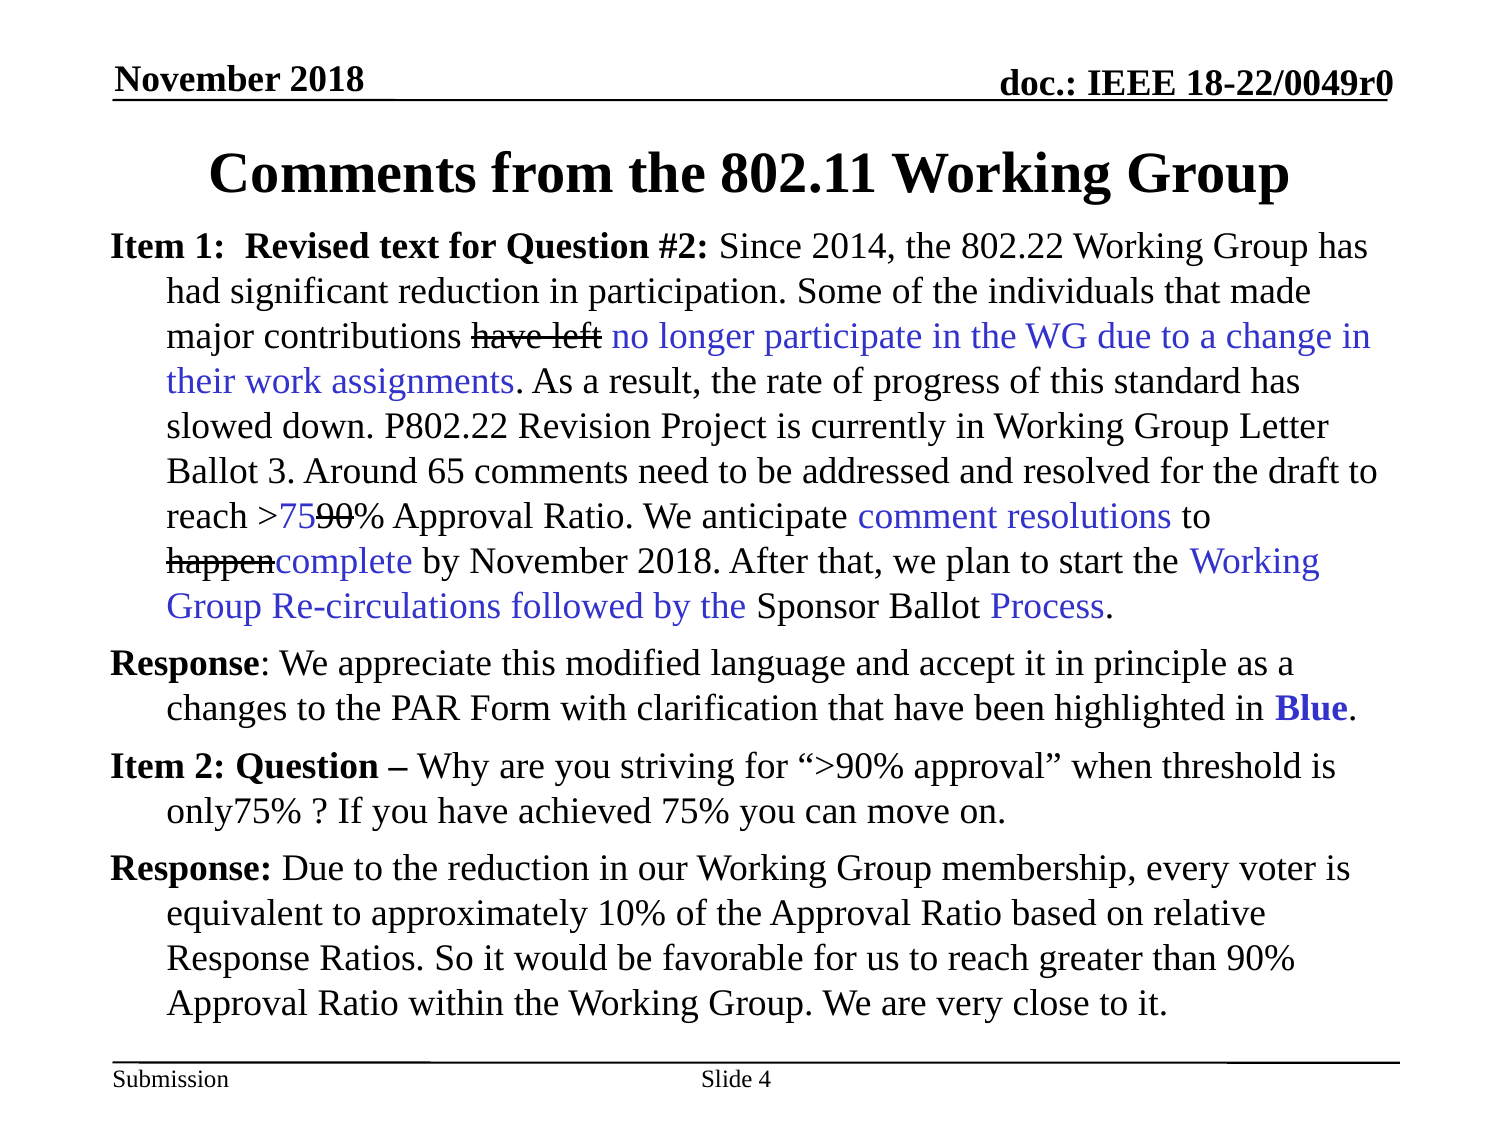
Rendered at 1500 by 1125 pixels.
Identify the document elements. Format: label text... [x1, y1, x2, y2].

slide_number Slide 4 [672, 1061, 800, 1123]
list Item 1: Revised text for Question #2: Since 2014, the 802.22 Working Group has had significant reduction in participation. Some of the individuals that made major contributions have left no longer participate in the WG due to a change in their work assignments. As a result, the rate of progress of this standard has slowed down. P802.22 Revision Project is currently in Working Group Letter Ballot 3. Around 65 comments need to be addressed and resolved for the draft to reach >7590% Approval Ratio. We anticipate comment resolutions to happencomplete by November 2018. After that, we plan to start the Working Group Re-circulations followed by the Sponsor Ballot Process. Response: We appreciate this modified language and accept it in principle as a changes to the PAR Form with clarification that have been highlighted in Blue. Item 2: Question – Why are you striving for “>90% approval” when threshold is only75% ? If you have achieved 75% you can move on. Response: Due to the reduction in our Working Group membership, every voter is equivalent to approximately 10% of the Approval Ratio based on relative Response Ratios. So it would be favorable for us to reach greater than 90% Approval Ratio within the Working Group. We are very close to it. [94, 213, 1413, 1038]
title Comments from the 802.11 Working Group [112, 112, 1388, 213]
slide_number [114, 54, 423, 100]
